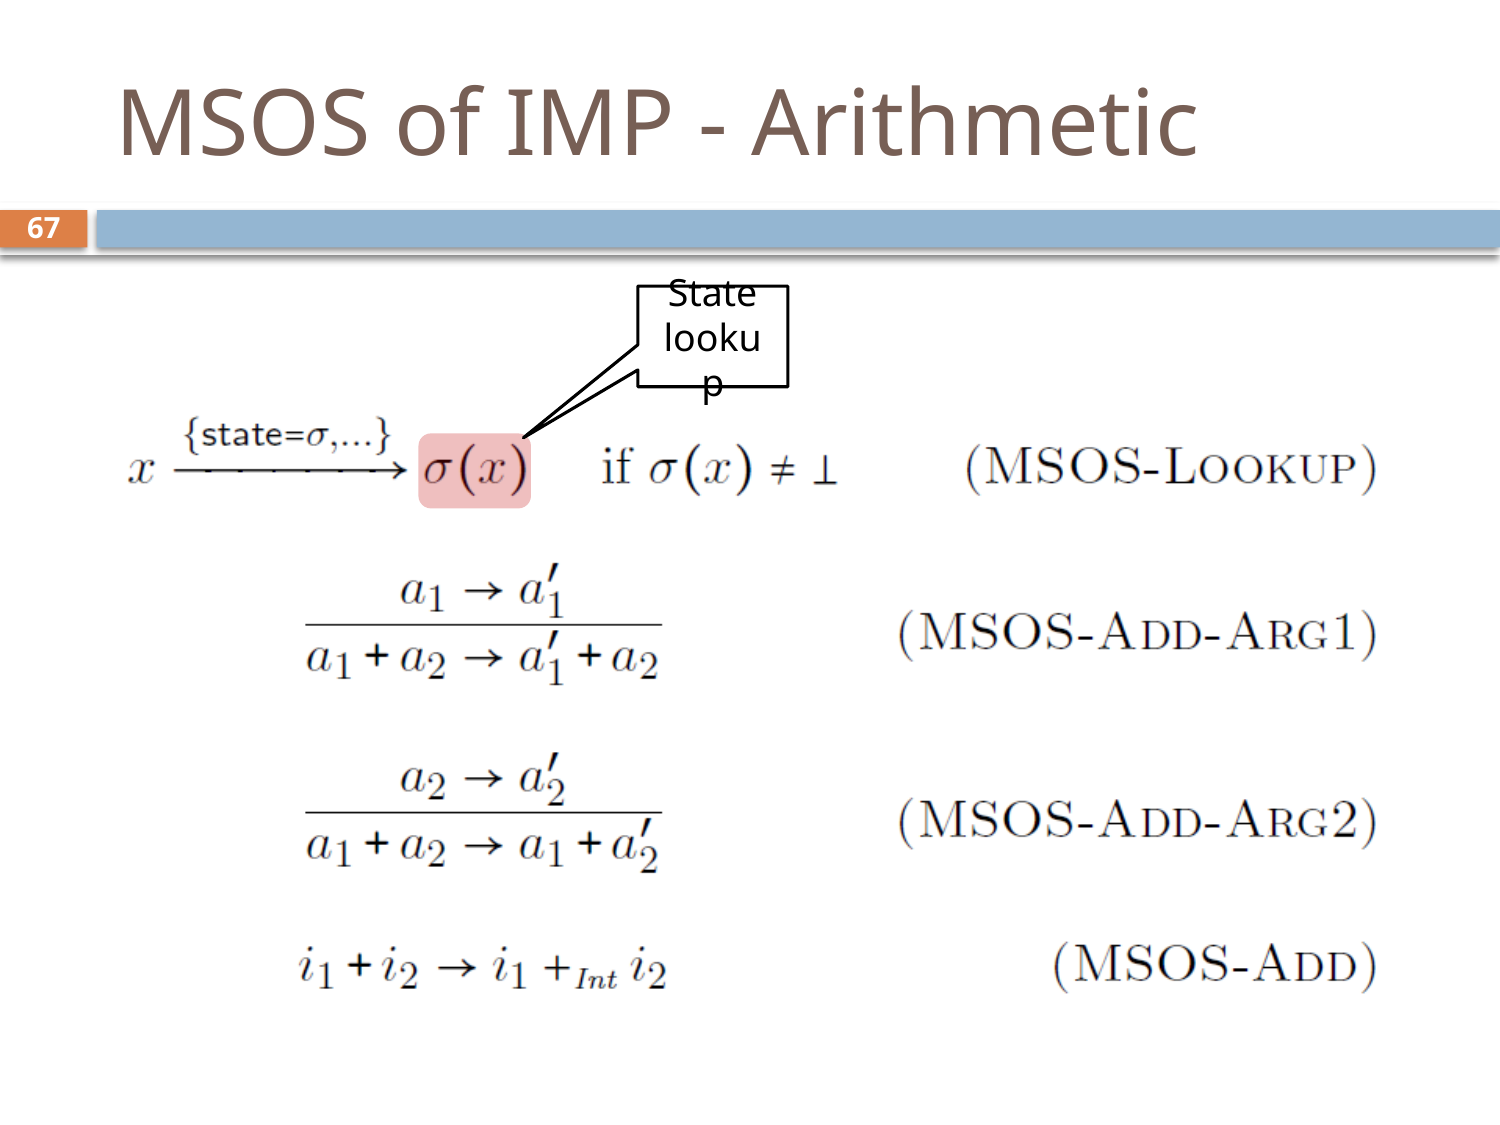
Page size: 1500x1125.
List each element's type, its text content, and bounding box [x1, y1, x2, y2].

picture [110, 399, 1390, 1004]
text_box State lookup [569, 284, 790, 398]
slide_number 67 [0, 208, 88, 249]
title MSOS of IMP - Arithmetic [100, 37, 1438, 200]
